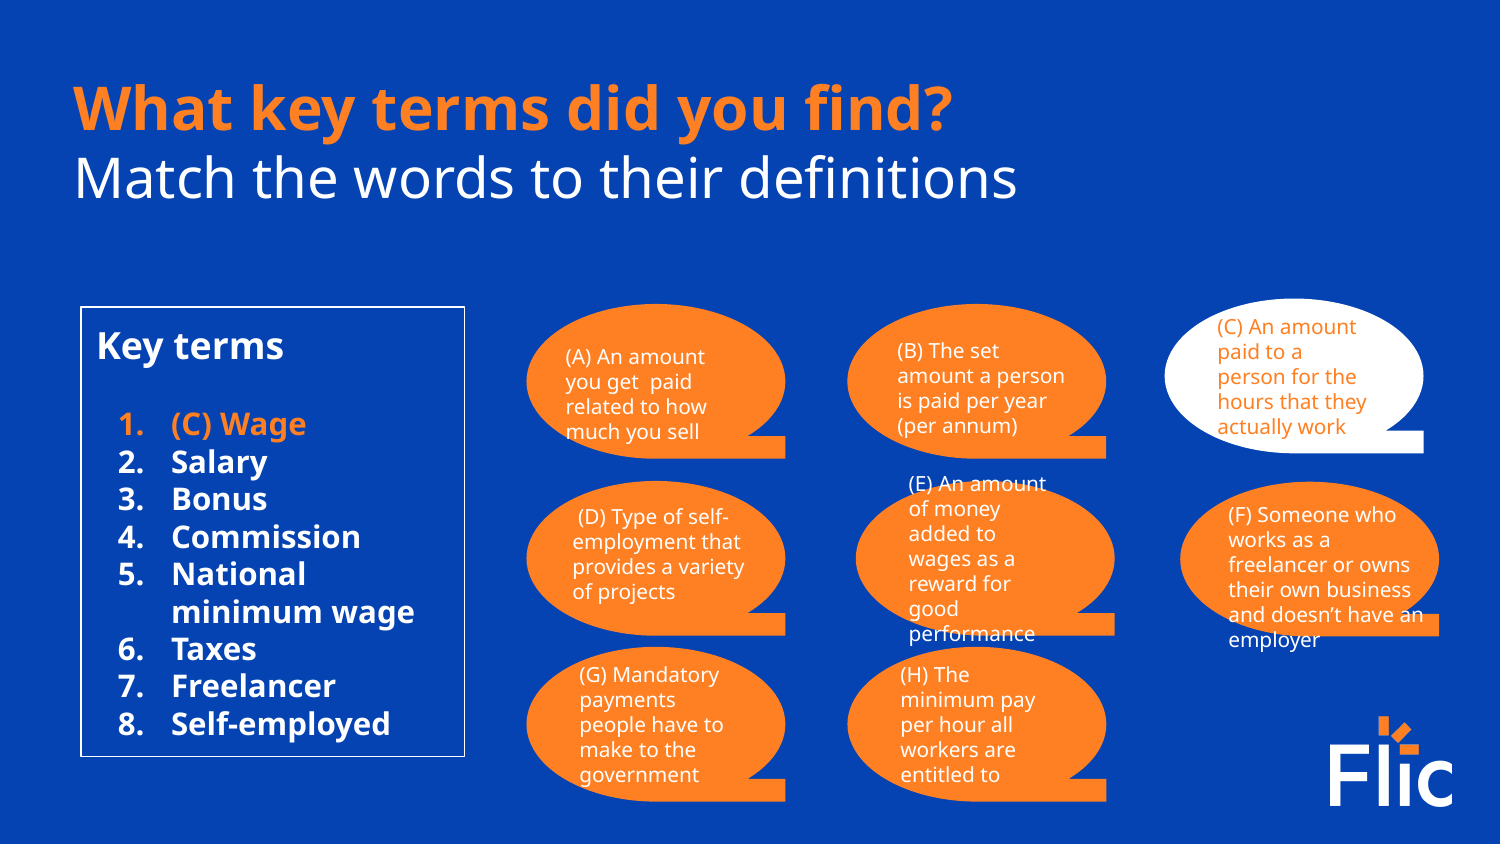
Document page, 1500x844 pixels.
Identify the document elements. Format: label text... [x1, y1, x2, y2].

picture [1330, 716, 1452, 807]
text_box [526, 298, 1449, 802]
text_box Key terms (C) Wage Salary Bonus Commission National minimum wage Taxes Freelancer Self-employed [81, 307, 465, 757]
text_box What key terms did you find? Match the words to their definitions [73, 70, 1265, 225]
